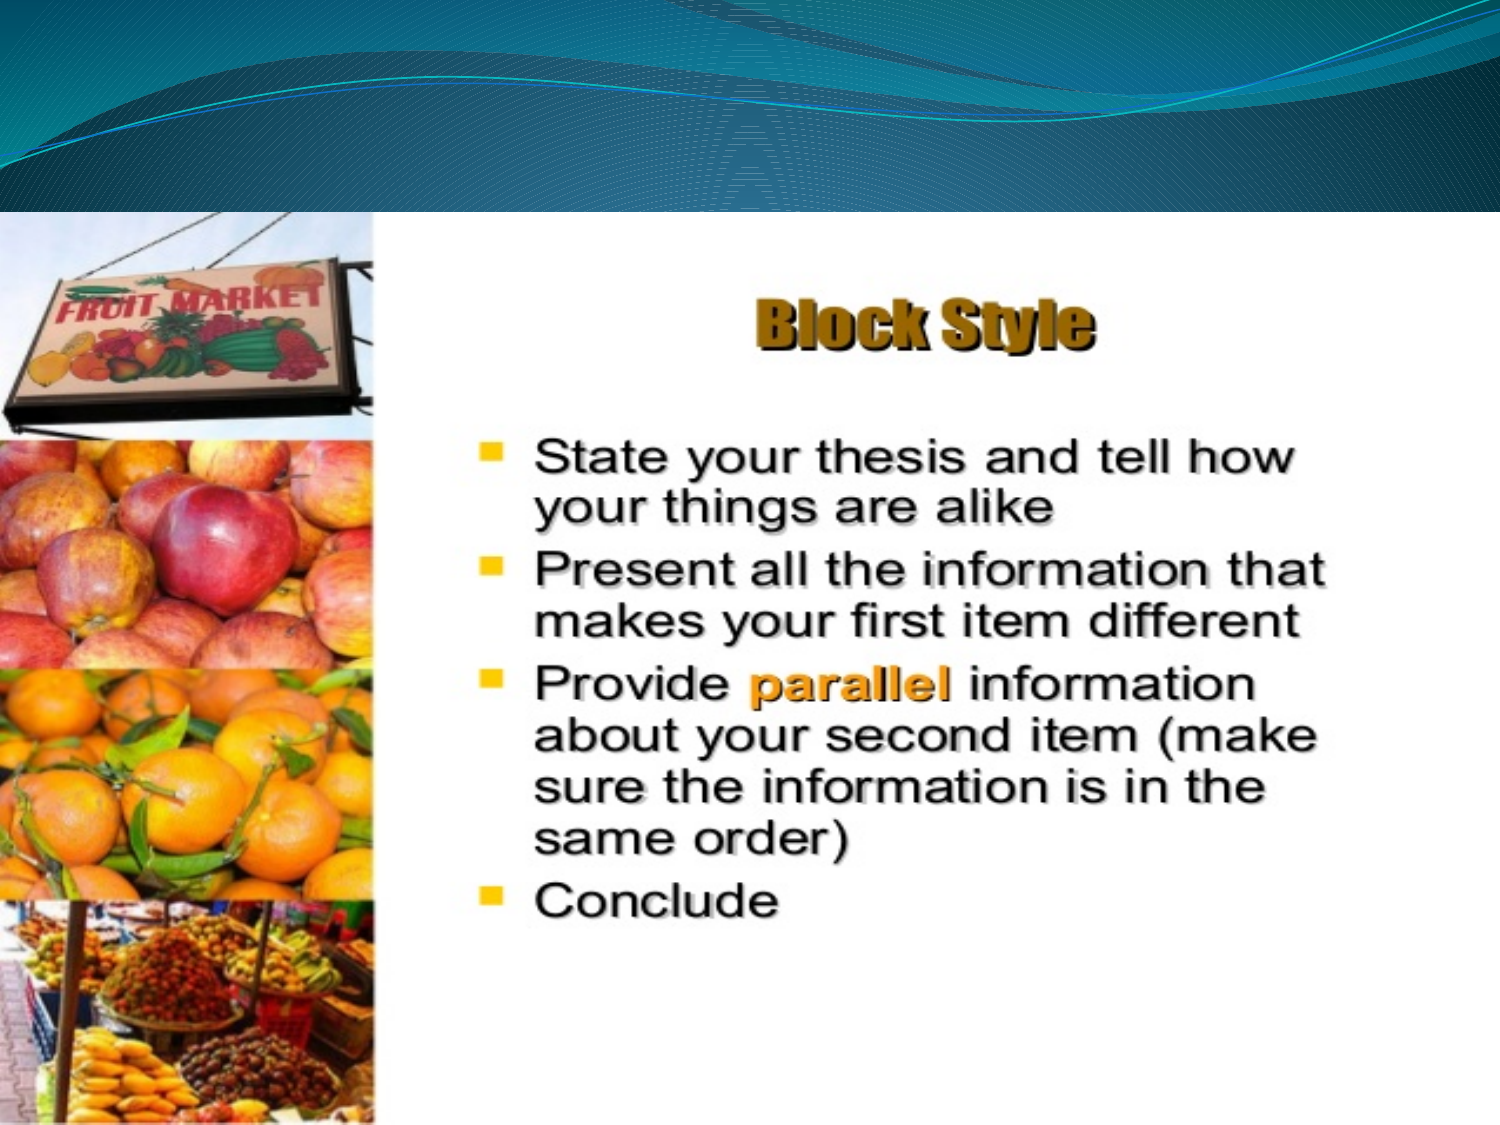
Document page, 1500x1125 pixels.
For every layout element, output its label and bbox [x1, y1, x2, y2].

picture [0, 212, 1500, 1125]
